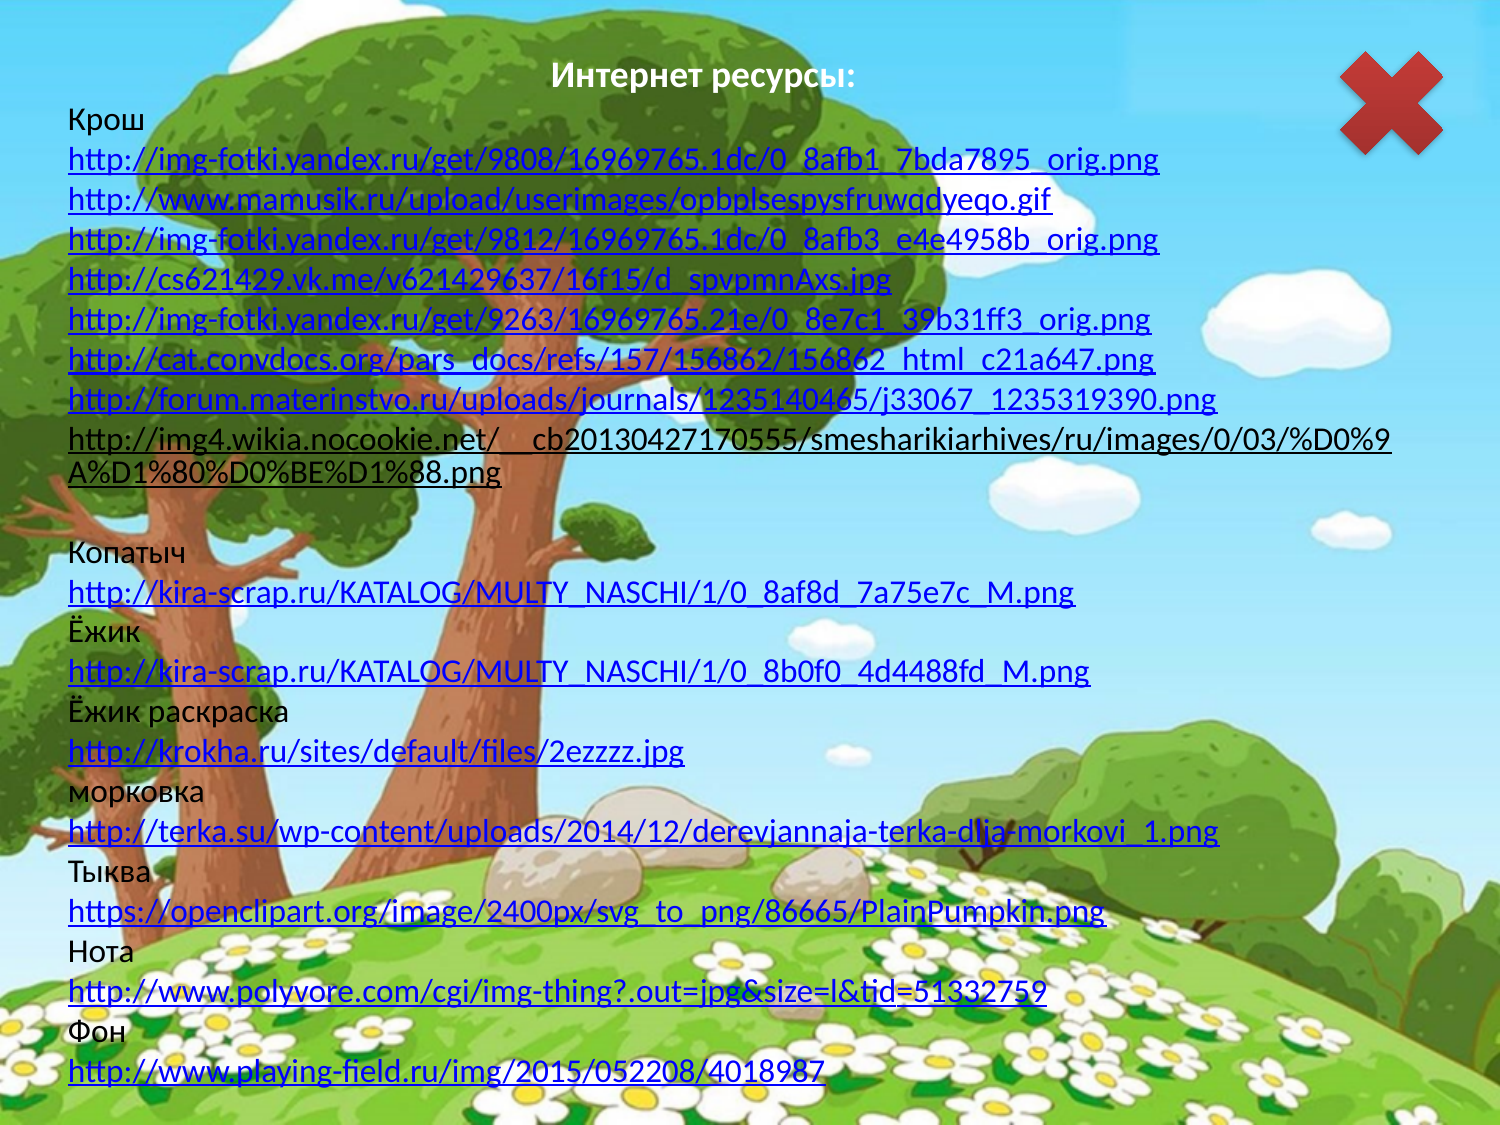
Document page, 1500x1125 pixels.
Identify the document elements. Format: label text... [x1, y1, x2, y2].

text_box Крош http://img-fotki.yandex.ru/get/9808/16969765.1dc/0_8afb1_7bda7895_orig.png http://www.mamusik.ru/upload/userimages/opbplsespysfruwqdyeqo.gif http://img-fotki.yandex.ru/get/9812/16969765.1dc/0_8afb3_e4e4958b_orig.png http://cs621429.vk.me/v621429637/16f15/d_spvpmnAxs.jpg http://img-fotki.yandex.ru/get/9263/16969765.21e/0_8e7c1_39b31ff3_orig.png http://cat.convdocs.org/pars_docs/refs/157/156862/156862_html_c21a647.png http://forum.materinstvo.ru/uploads/journals/1235140465/j33067_1235319390.png http://img4.wikia.nocookie.net/__cb20130427170555/smesharikiarhives/ru/images/0/03/%D0%9A%D1%80%D0%BE%D1%88.png Копатыч http://kira-scrap.ru/KATALOG/MULTY_NASCHI/1/0_8af8d_7a75e7c_M.png Ёжик http://kira-scrap.ru/KATALOG/MULTY_NASCHI/1/0_8b0f0_4d4488fd_M.png Ёжик раскраска http://krokha.ru/sites/default/files/2ezzzz.jpg морковка http://terka.su/wp-content/uploads/2014/12/derevjannaja-terka-dlja-morkovi_1.png Тыква https://openclipart.org/image/2400px/svg_to_png/86665/PlainPumpkin.png Нота http://www.polyvore.com/cgi/img-thing?.out=jpg&size=l&tid=51332759 Фон http://www.playing-field.ru/img/2015/052208/4018987 [53, 89, 1412, 1125]
text_box Интернет ресурсы: [535, 42, 872, 103]
picture [0, 0, 1500, 1125]
text_box [1340, 51, 1444, 155]
